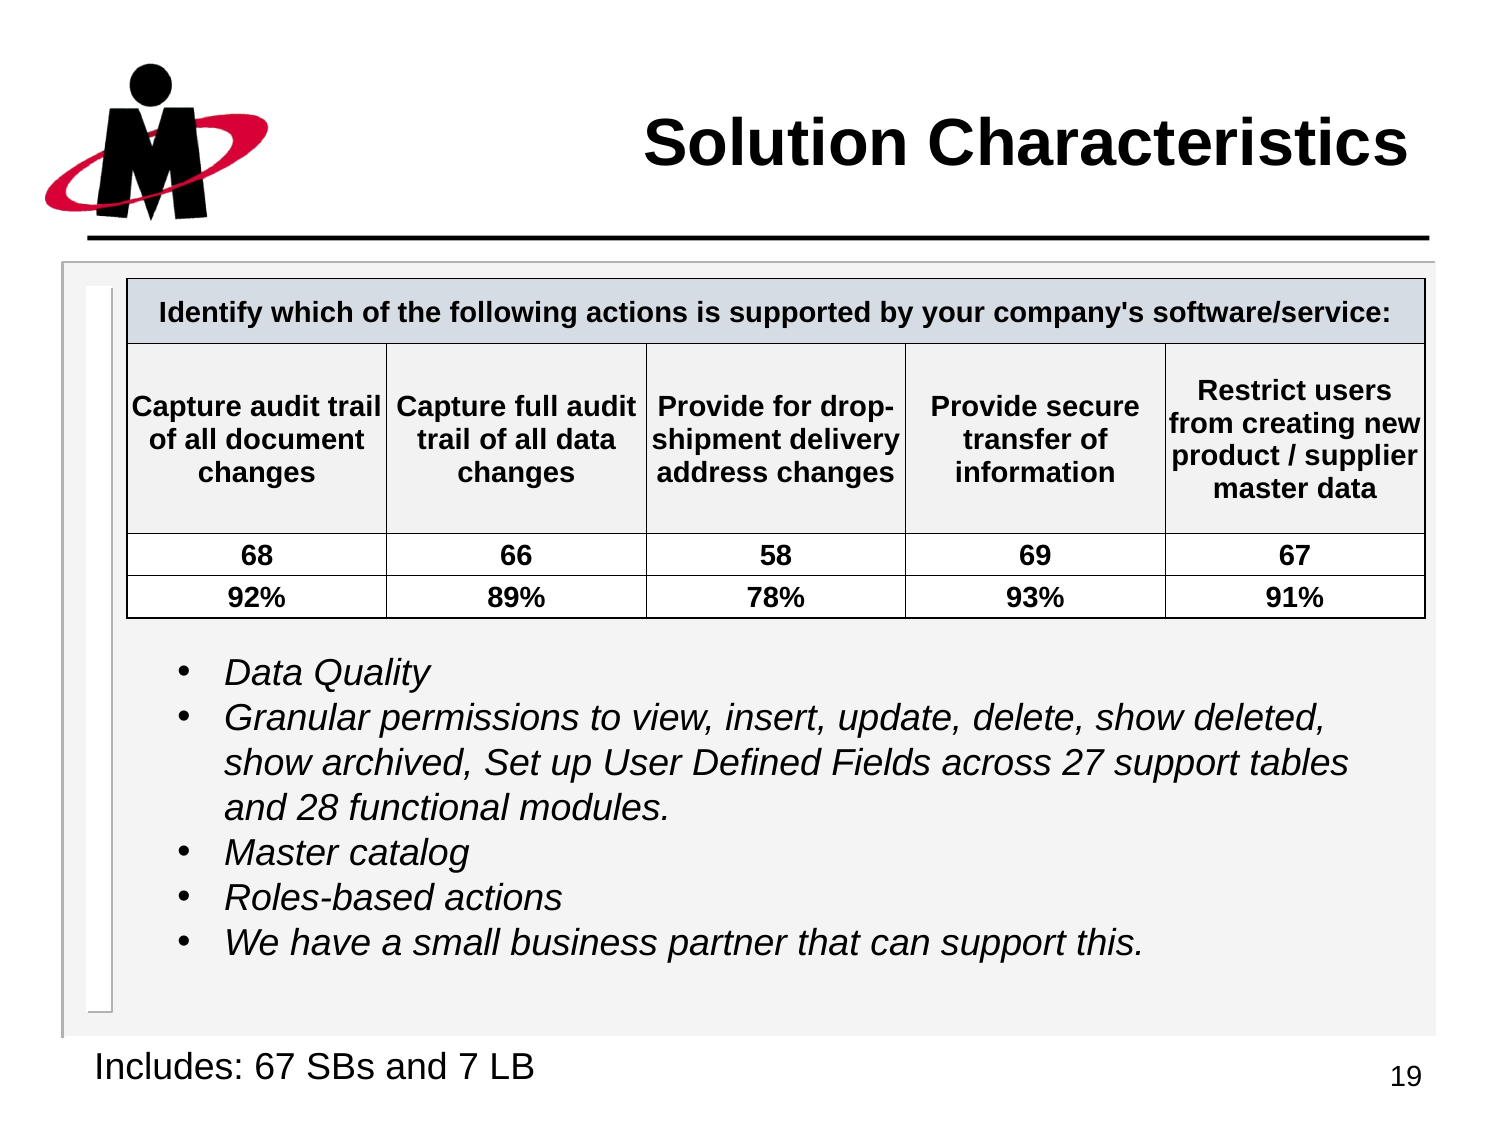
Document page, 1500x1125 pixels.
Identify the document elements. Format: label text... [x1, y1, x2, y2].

table_cell 93% [906, 576, 1165, 617]
table_cell 92% [128, 576, 386, 617]
table_header Identify which of the following actions is supported by your company's software/service: [128, 279, 1424, 343]
slide_number 19 [1124, 1036, 1438, 1113]
table_cell 58 [647, 534, 905, 575]
table_cell Provide secure transfer of information [906, 344, 1165, 533]
table_cell Capture audit trail of all document changes [128, 344, 386, 533]
table_cell 66 [387, 534, 646, 575]
text_box Includes: 67 SBs and 7 LB [79, 1034, 551, 1095]
table_cell Restrict users from creating new product / supplier master data [1166, 344, 1424, 533]
table_cell Capture full audit trail of all data changes [387, 344, 646, 533]
table_cell 91% [1166, 576, 1424, 617]
table_cell 78% [647, 576, 905, 617]
table_cell 69 [906, 534, 1165, 575]
table_cell 67 [1166, 534, 1424, 575]
table_cell 68 [128, 534, 386, 575]
title Solution Characteristics [367, 44, 1426, 233]
table_cell Provide for drop-shipment delivery address changes [647, 344, 905, 533]
table_cell 89% [387, 576, 646, 617]
picture [27, 44, 283, 251]
text_box Data Quality Granular permissions to view, insert, update, delete, show deleted, show archived, Set up User Defined Fields across 27 support tables and 28 functional modules. Master catalog Roles-based actions We have a small business partner that can support this. [162, 640, 1373, 971]
